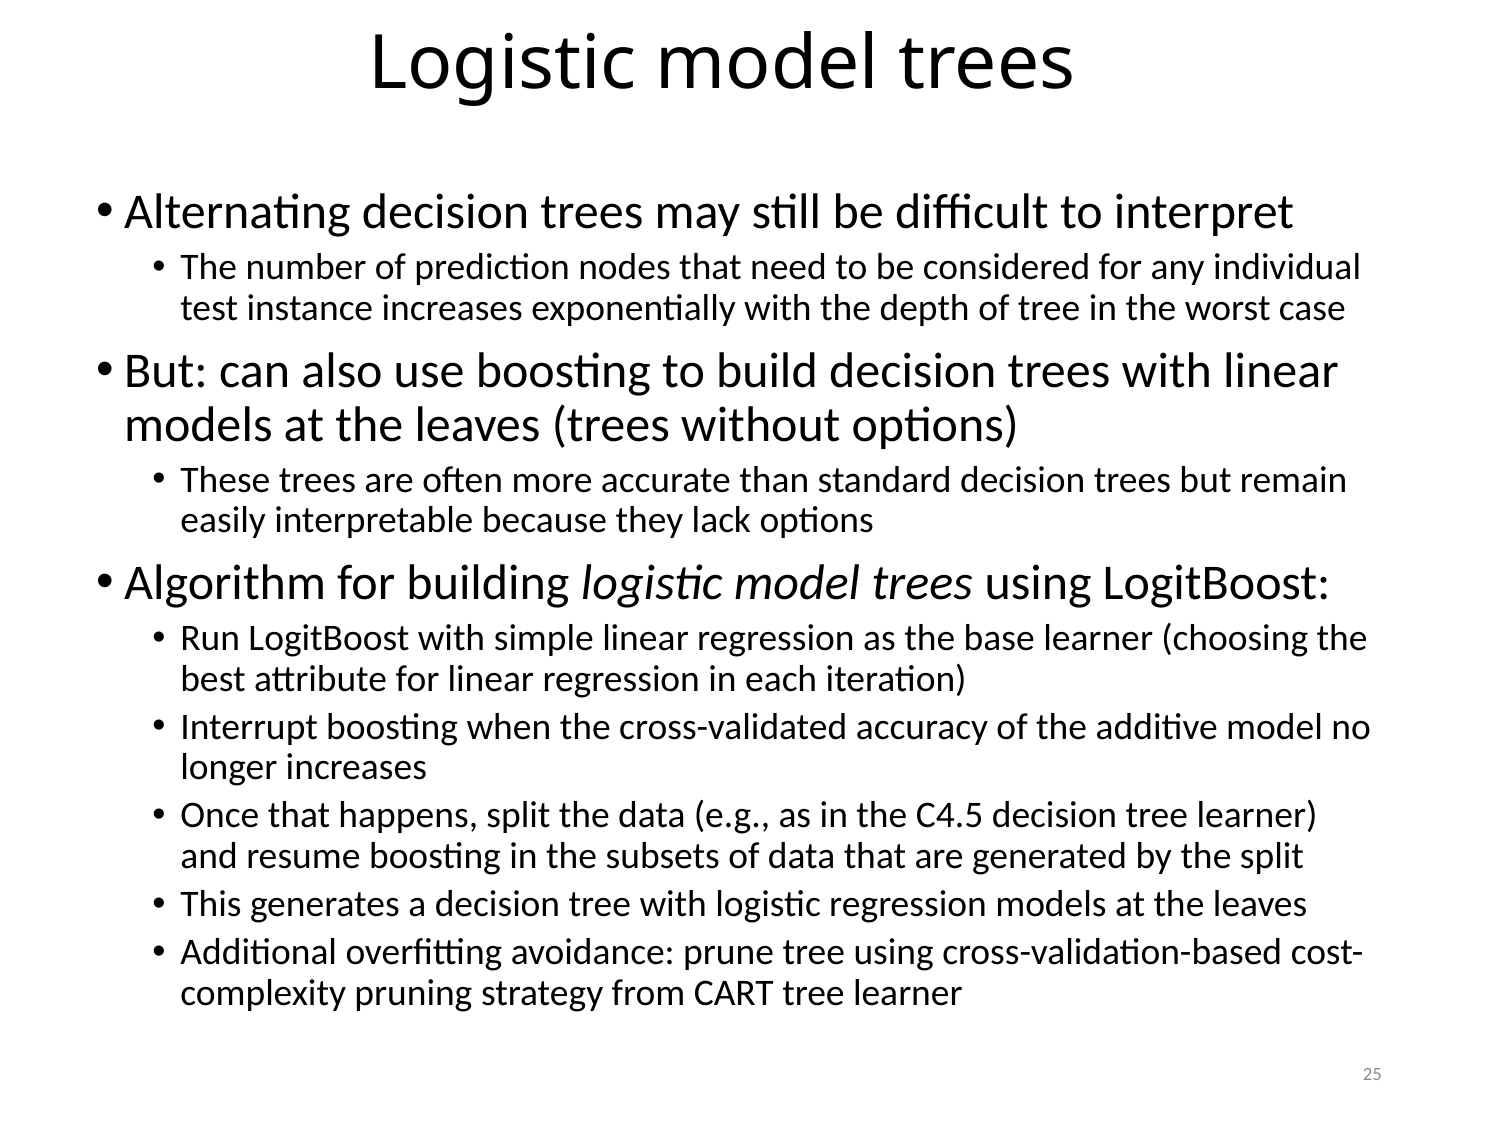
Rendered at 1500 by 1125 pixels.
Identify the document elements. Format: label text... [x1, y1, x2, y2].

title Logistic model trees [353, 0, 1483, 159]
list Alternating decision trees may still be difficult to interpret The number of prediction nodes that need to be considered for any individual test instance increases exponentially with the depth of tree in the worst case But: can also use boosting to build decision trees with linear models at the leaves (trees without options) These trees are often more accurate than standard decision trees but remain easily interpretable because they lack options Algorithm for building logistic model trees using LogitBoost: Run LogitBoost with simple linear regression as the base learner (choosing the best attribute for linear regression in each iteration) Interrupt boosting when the cross-validated accuracy of the additive model no longer increases Once that happens, split the data (e.g., as in the C4.5 decision tree learner) and resume boosting in the subsets of data that are generated by the split This generates a decision tree with logistic regression models at the leaves Additional overfitting avoidance: prune tree using cross-validation-based cost-complexity pruning strategy from CART tree learner [81, 178, 1400, 1021]
slide_number 25 [1059, 1042, 1397, 1103]
